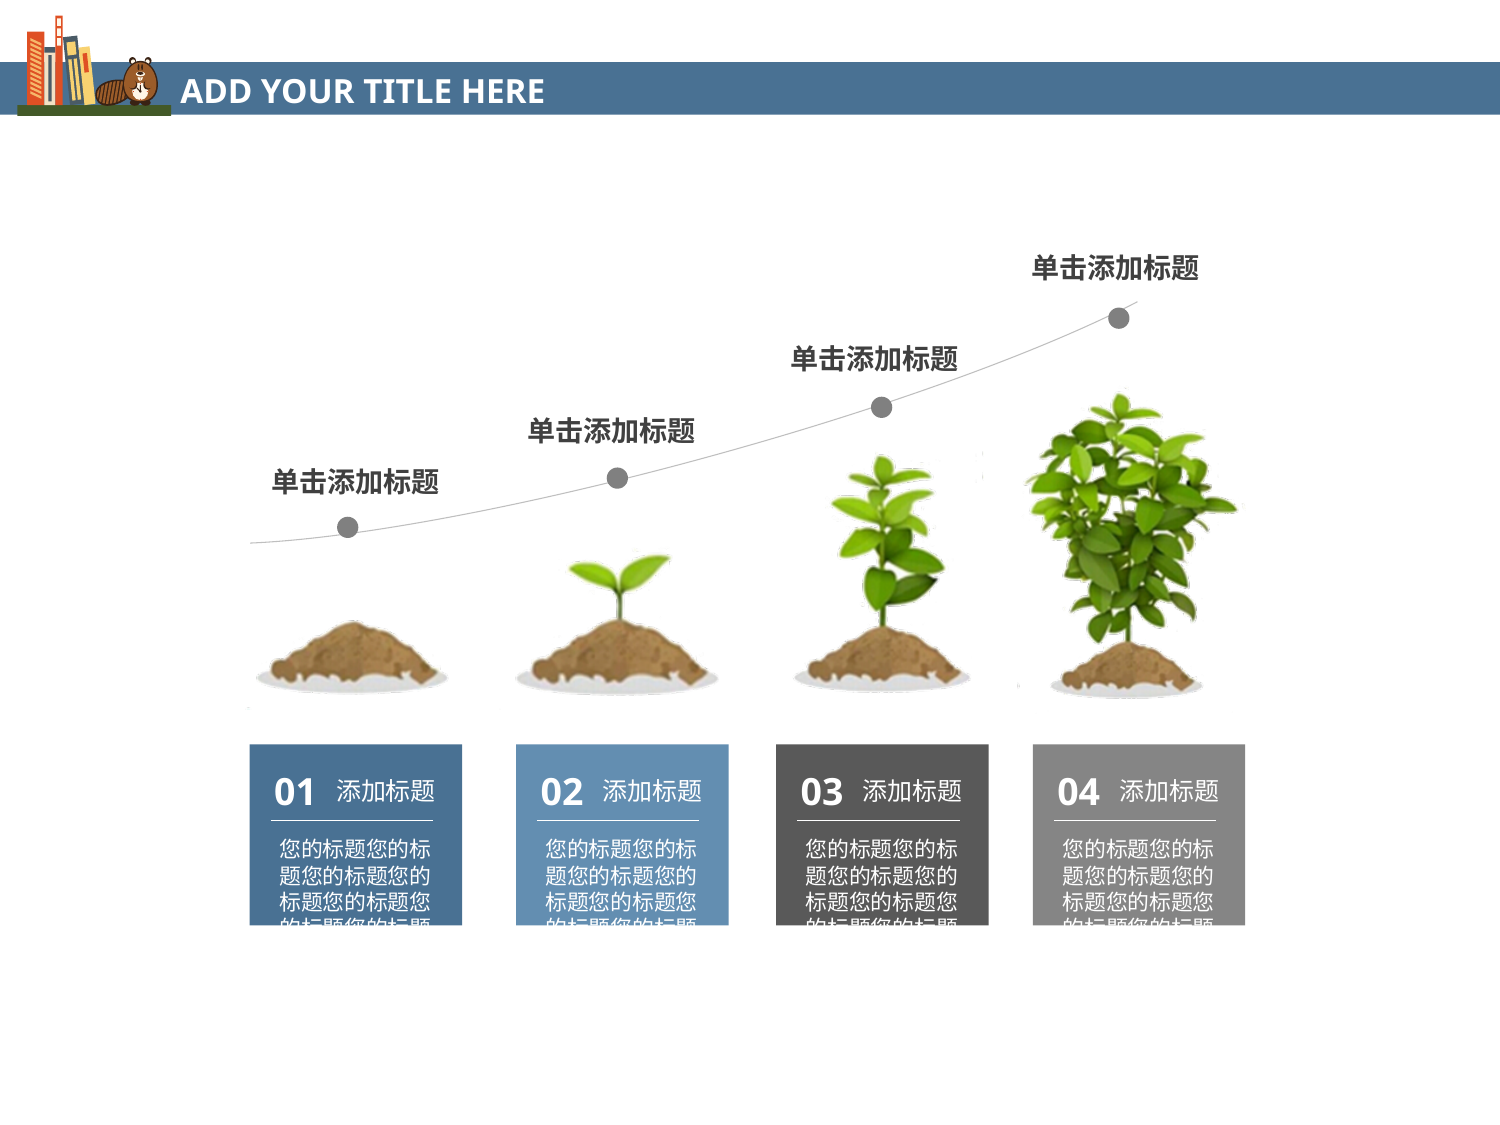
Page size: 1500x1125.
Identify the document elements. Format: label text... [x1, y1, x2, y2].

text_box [125, 242, 1246, 538]
text_box [249, 743, 463, 926]
text_box 添加标题 [1104, 768, 1250, 813]
text_box [0, 61, 17, 116]
text_box 您的标题您的标题您的标题您的标题您的标题您的标题您的标题您的标题您的标题您的标题您的标题您的标题您的标题您的标题您的标题 [530, 828, 721, 926]
text_box 添加标题 [587, 768, 733, 813]
text_box 01 [259, 760, 337, 821]
text_box 您的标题您的标题您的标题您的标题您的标题您的标题您的标题您的标题您的标题您的标题您的标题您的标题您的标题您的标题您的标题 [790, 828, 981, 926]
text_box 添加标题 [847, 768, 993, 813]
text_box 03 [785, 760, 872, 821]
picture [477, 546, 732, 710]
picture [1017, 538, 1246, 714]
text_box [775, 743, 990, 926]
text_box 您的标题您的标题您的标题您的标题您的标题您的标题您的标题您的标题您的标题您的标题您的标题您的标题您的标题您的标题您的标题 [264, 828, 455, 926]
text_box [172, 61, 1500, 116]
text_box 02 [525, 760, 607, 821]
text_box [1032, 743, 1246, 926]
text_box [515, 743, 730, 926]
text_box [17, 15, 172, 117]
text_box 您的标题您的标题您的标题您的标题您的标题您的标题您的标题您的标题您的标题您的标题您的标题您的标题您的标题您的标题您的标题 [1047, 828, 1238, 926]
text_box ADD YOUR TITLE HERE [165, 63, 645, 118]
text_box 添加标题 [321, 768, 467, 813]
picture [227, 576, 470, 710]
text_box 04 [1042, 760, 1130, 821]
picture [775, 538, 984, 710]
